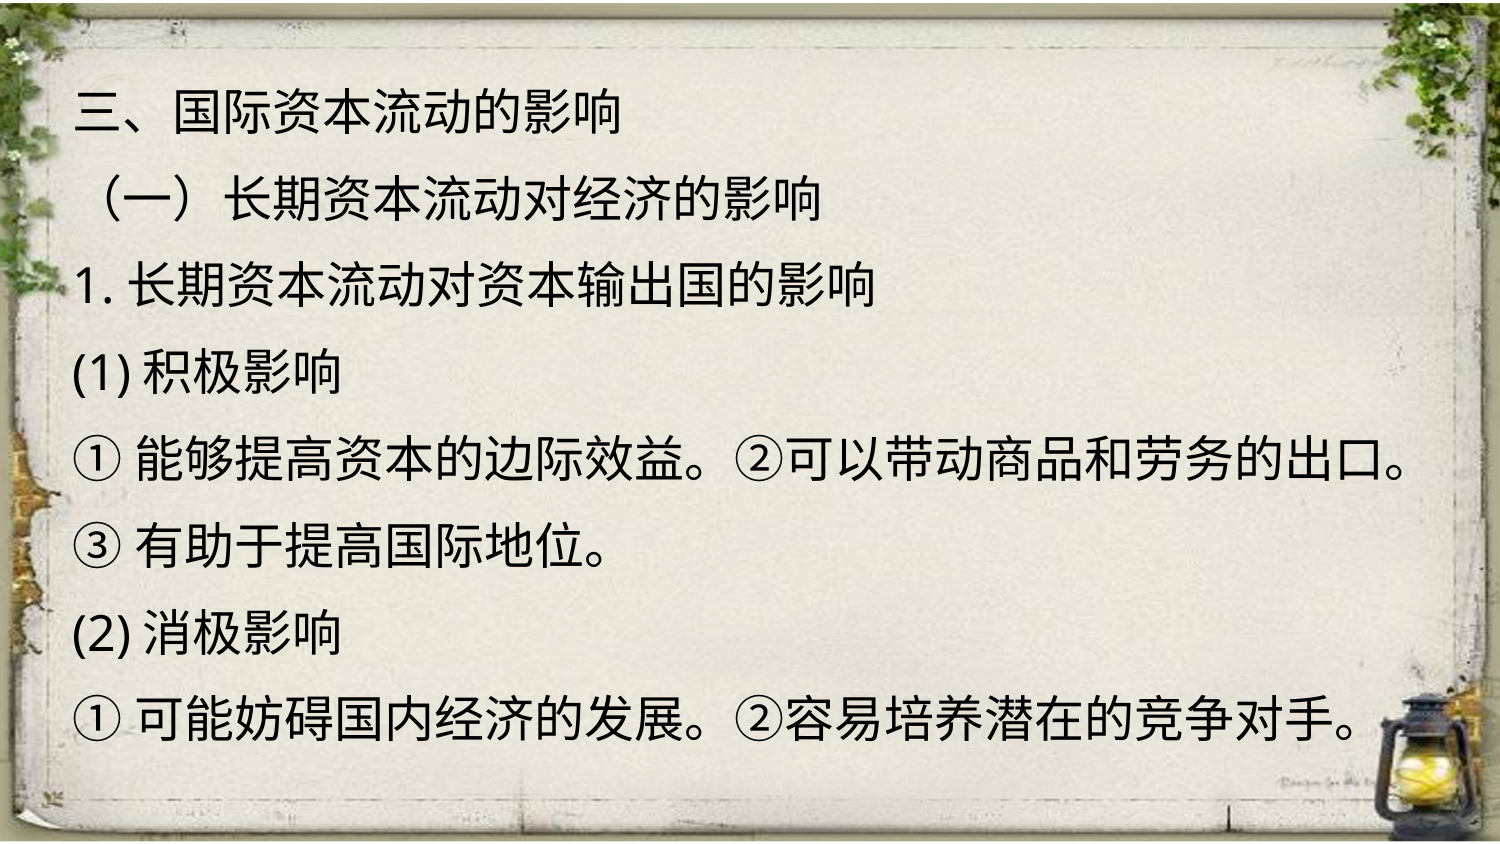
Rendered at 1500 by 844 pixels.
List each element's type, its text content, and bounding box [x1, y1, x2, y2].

list 三、国际资本流动的影响 （一）长期资本流动对经济的影响 1.长期资本流动对资本输出国的影响 (1)积极影响 ①能够提高资本的边际效益。②可以带动商品和劳务的出口。 ③有助于提高国际地位。 (2)消极影响 ①可能妨碍国内经济的发展。②容易培养潜在的竞争对手。 [57, 66, 1443, 714]
picture [0, 0, 1500, 844]
